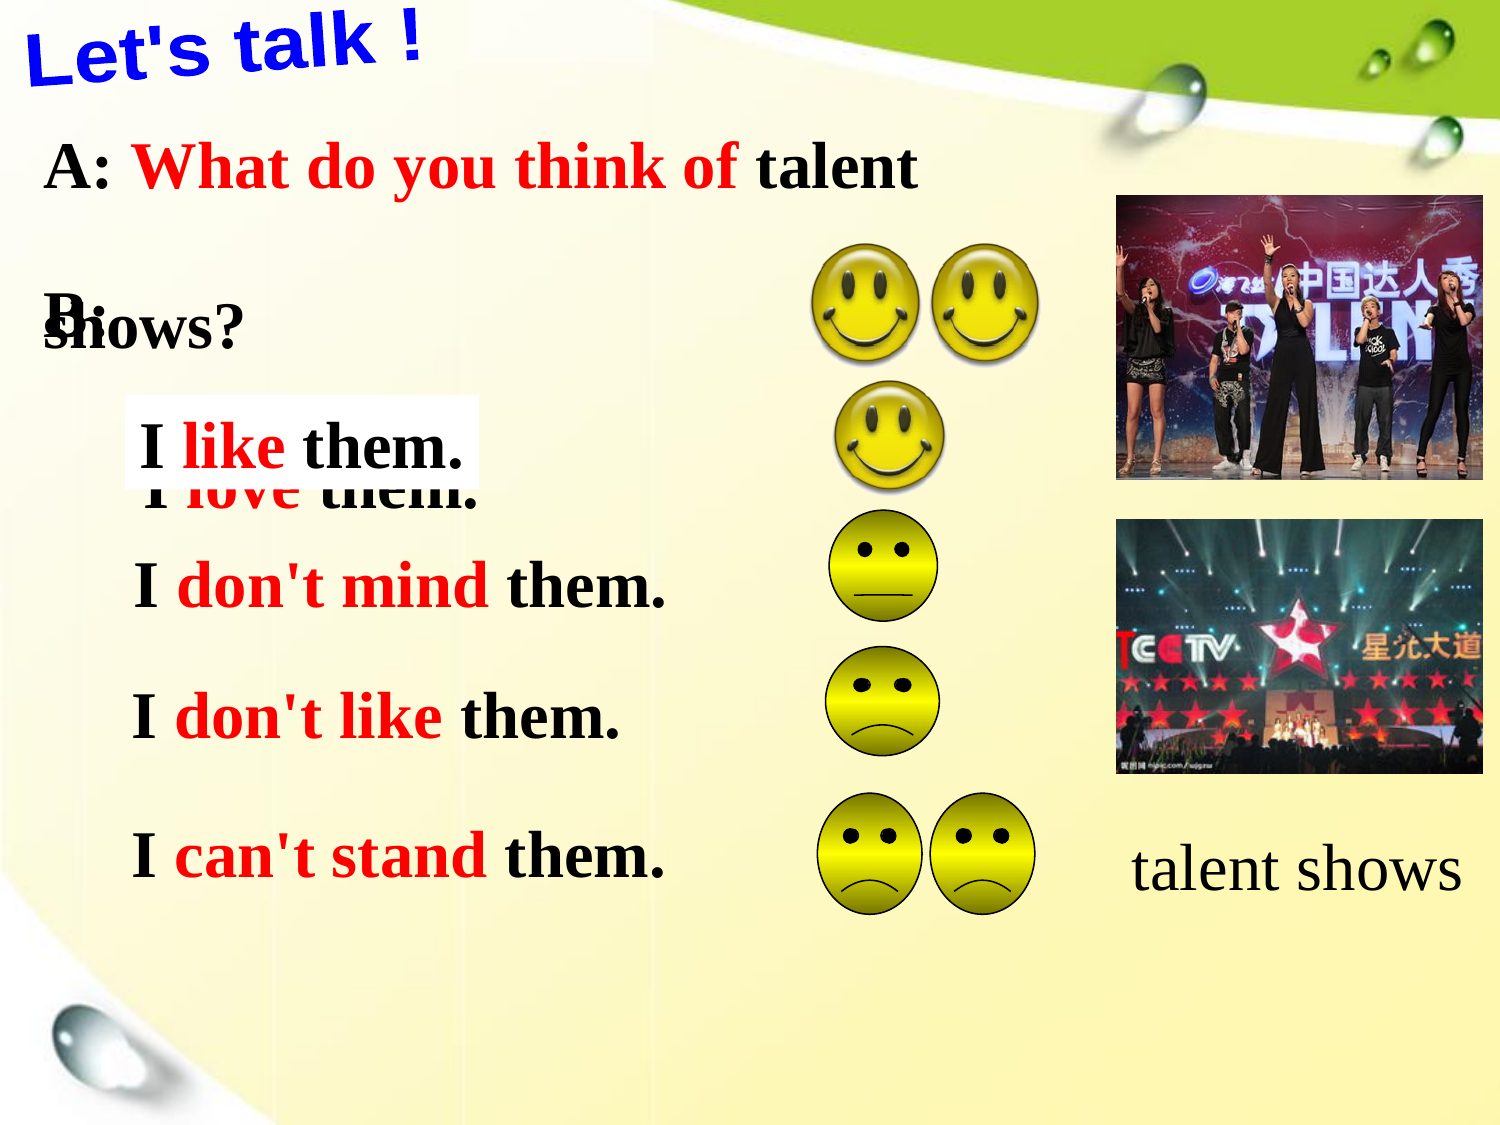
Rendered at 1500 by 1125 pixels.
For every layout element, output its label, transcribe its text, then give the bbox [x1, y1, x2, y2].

picture [0, 0, 1500, 1125]
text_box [817, 792, 1036, 915]
text_box I can't stand them. [117, 803, 730, 898]
text_box A: What do you think of talent shows? I love them. [28, 34, 1153, 529]
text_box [828, 509, 938, 622]
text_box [825, 646, 940, 756]
text_box B: [28, 263, 142, 359]
text_box I like them. [124, 394, 479, 490]
text_box I don't mind them. [119, 533, 683, 628]
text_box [804, 239, 1045, 372]
text_box talent shows [1117, 816, 1479, 911]
text_box I don't like them. [117, 664, 683, 759]
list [1116, 195, 1483, 480]
